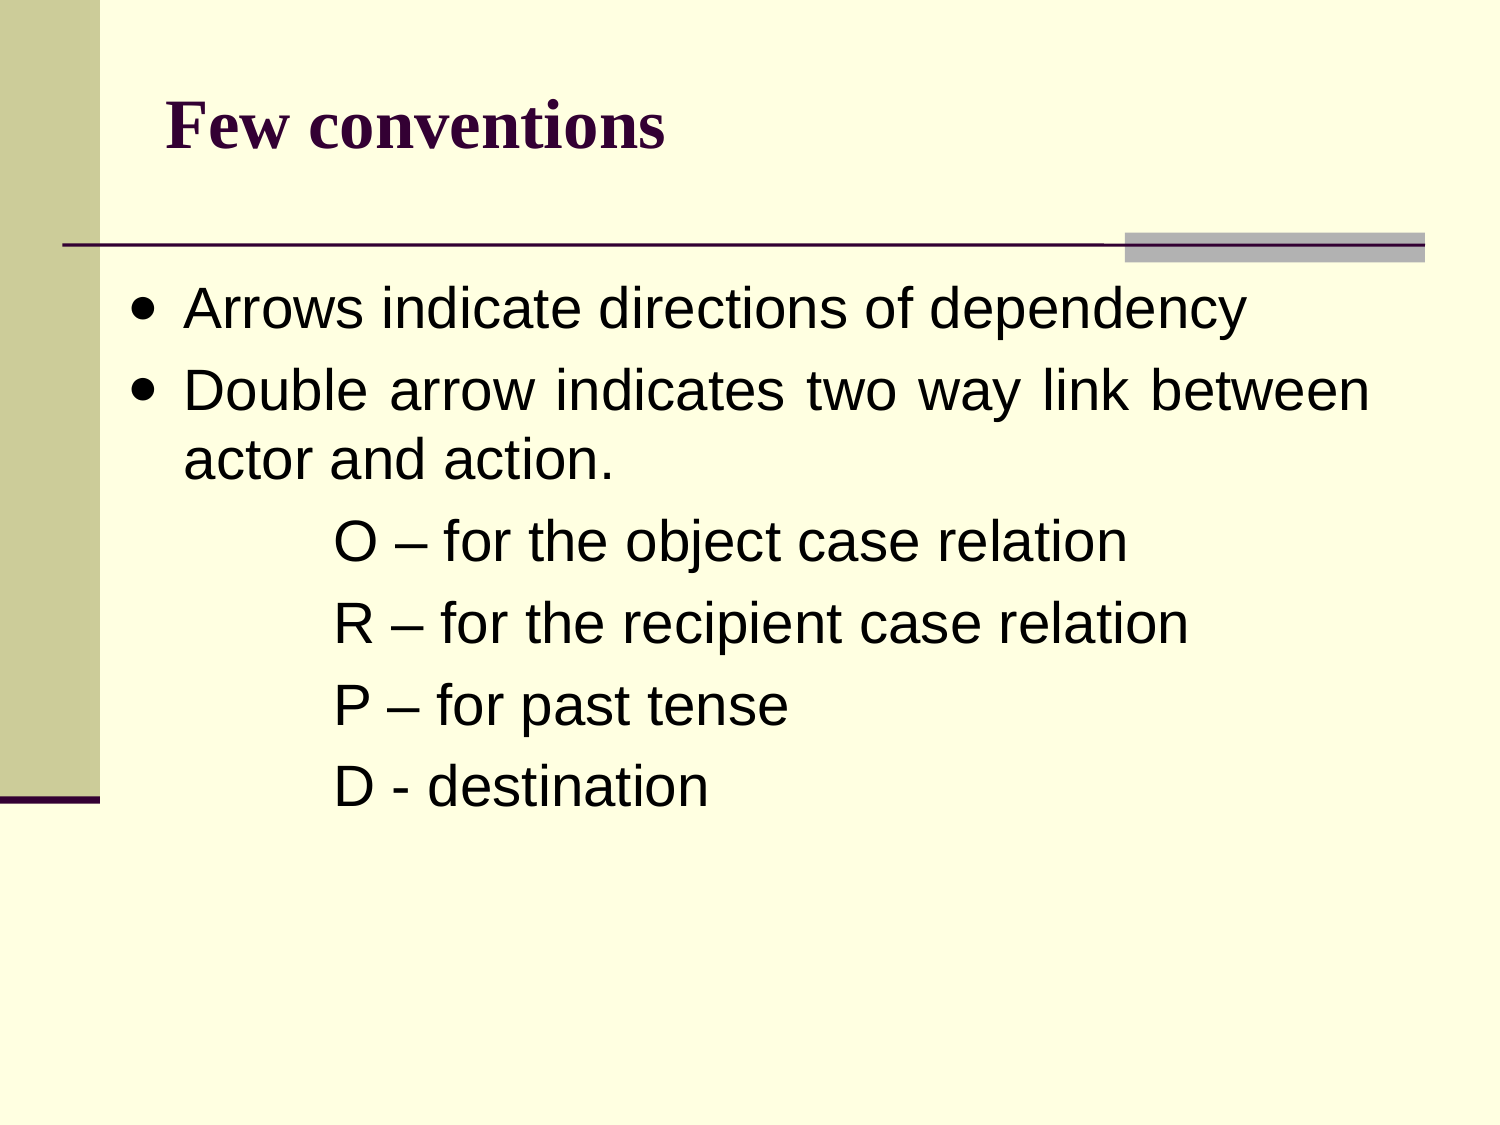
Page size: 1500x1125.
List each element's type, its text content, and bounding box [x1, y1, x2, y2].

title Few conventions [150, 45, 1425, 196]
list Arrows indicate directions of dependency Double arrow indicates two way link between actor and action. O – for the object case relation R – for the recipient case relation P – for past tense D - destination [112, 262, 1388, 1000]
